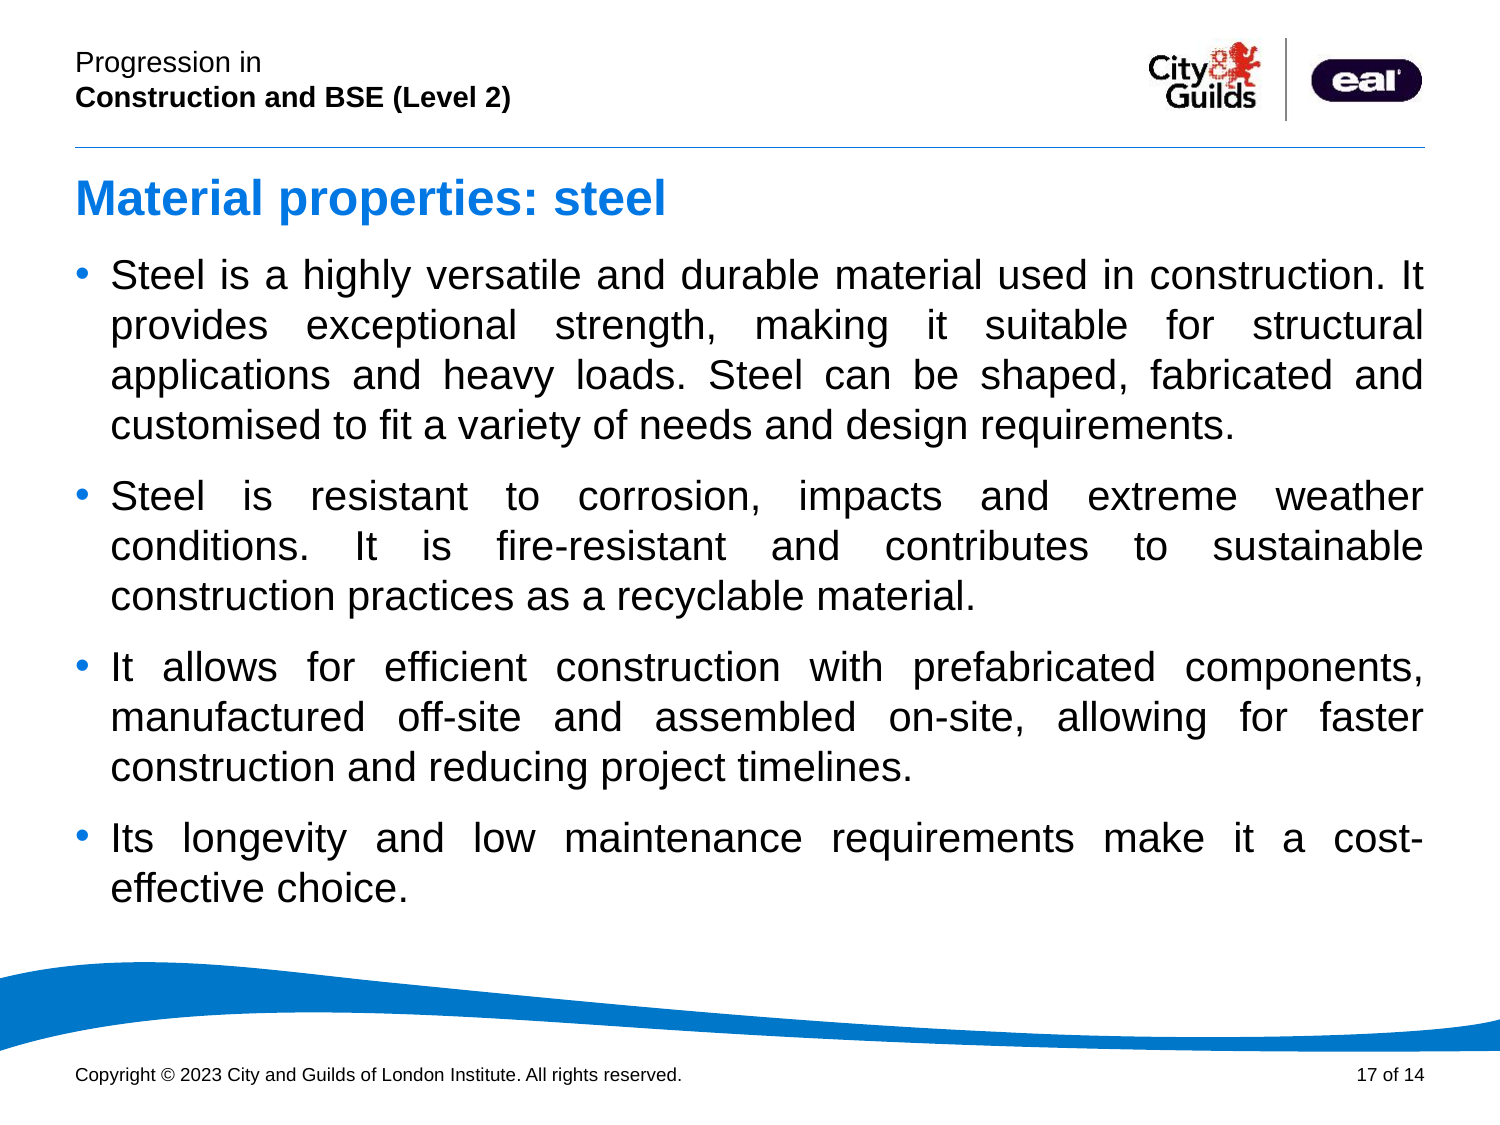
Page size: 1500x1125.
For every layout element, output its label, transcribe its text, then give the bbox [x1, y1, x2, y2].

picture [1149, 38, 1422, 121]
list Steel is a highly versatile and durable material used in construction. It provides exceptional strength, making it suitable for structural applications and heavy loads. Steel can be shaped, fabricated and customised to fit a variety of needs and design requirements. Steel is resistant to corrosion, impacts and extreme weather conditions. It is fire-resistant and contributes to sustainable construction practices as a recyclable material. It allows for efficient construction with prefabricated components, manufactured off-site and assembled on-site, allowing for faster construction and reducing project timelines. Its longevity and low maintenance requirements make it a cost-effective choice. [74, 247, 1426, 946]
title Material properties: steel [74, 165, 1426, 229]
